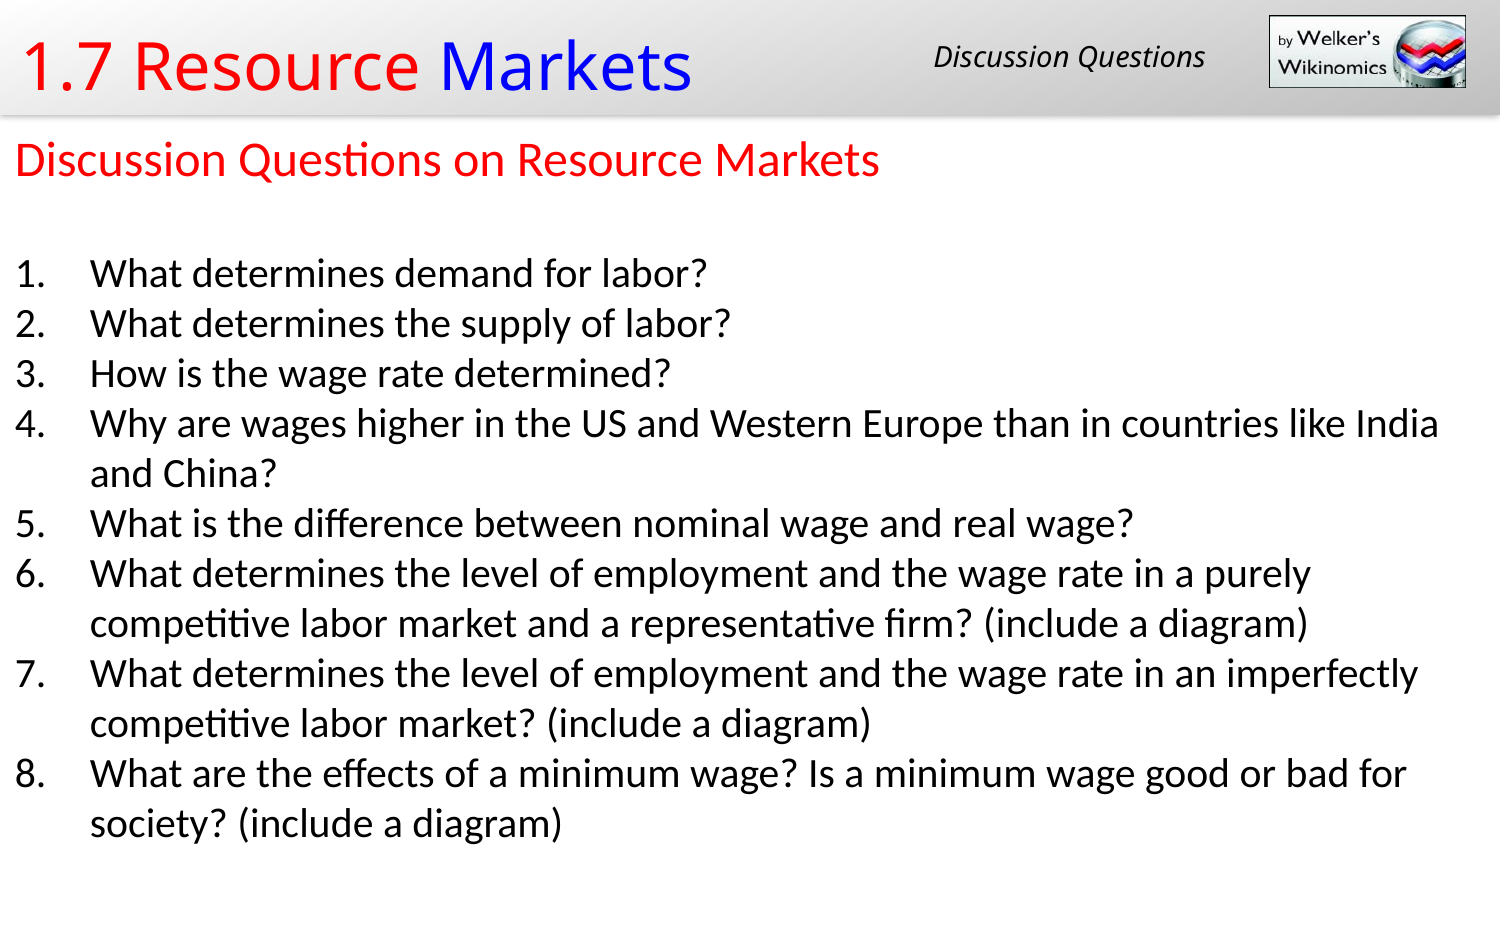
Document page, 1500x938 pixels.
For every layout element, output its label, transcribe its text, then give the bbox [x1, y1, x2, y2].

text_box Discussion Questions on Resource Markets What determines demand for labor? What determines the supply of labor? How is the wage rate determined? Why are wages higher in the US and Western Europe than in countries like India and China? What is the difference between nominal wage and real wage? What determines the level of employment and the wage rate in a purely competitive labor market and a representative firm? (include a diagram) What determines the level of employment and the wage rate in an imperfectly competitive labor market? (include a diagram) What are the effects of a minimum wage? Is a minimum wage good or bad for society? (include a diagram) [0, 123, 1500, 854]
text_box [0, 0, 1500, 115]
